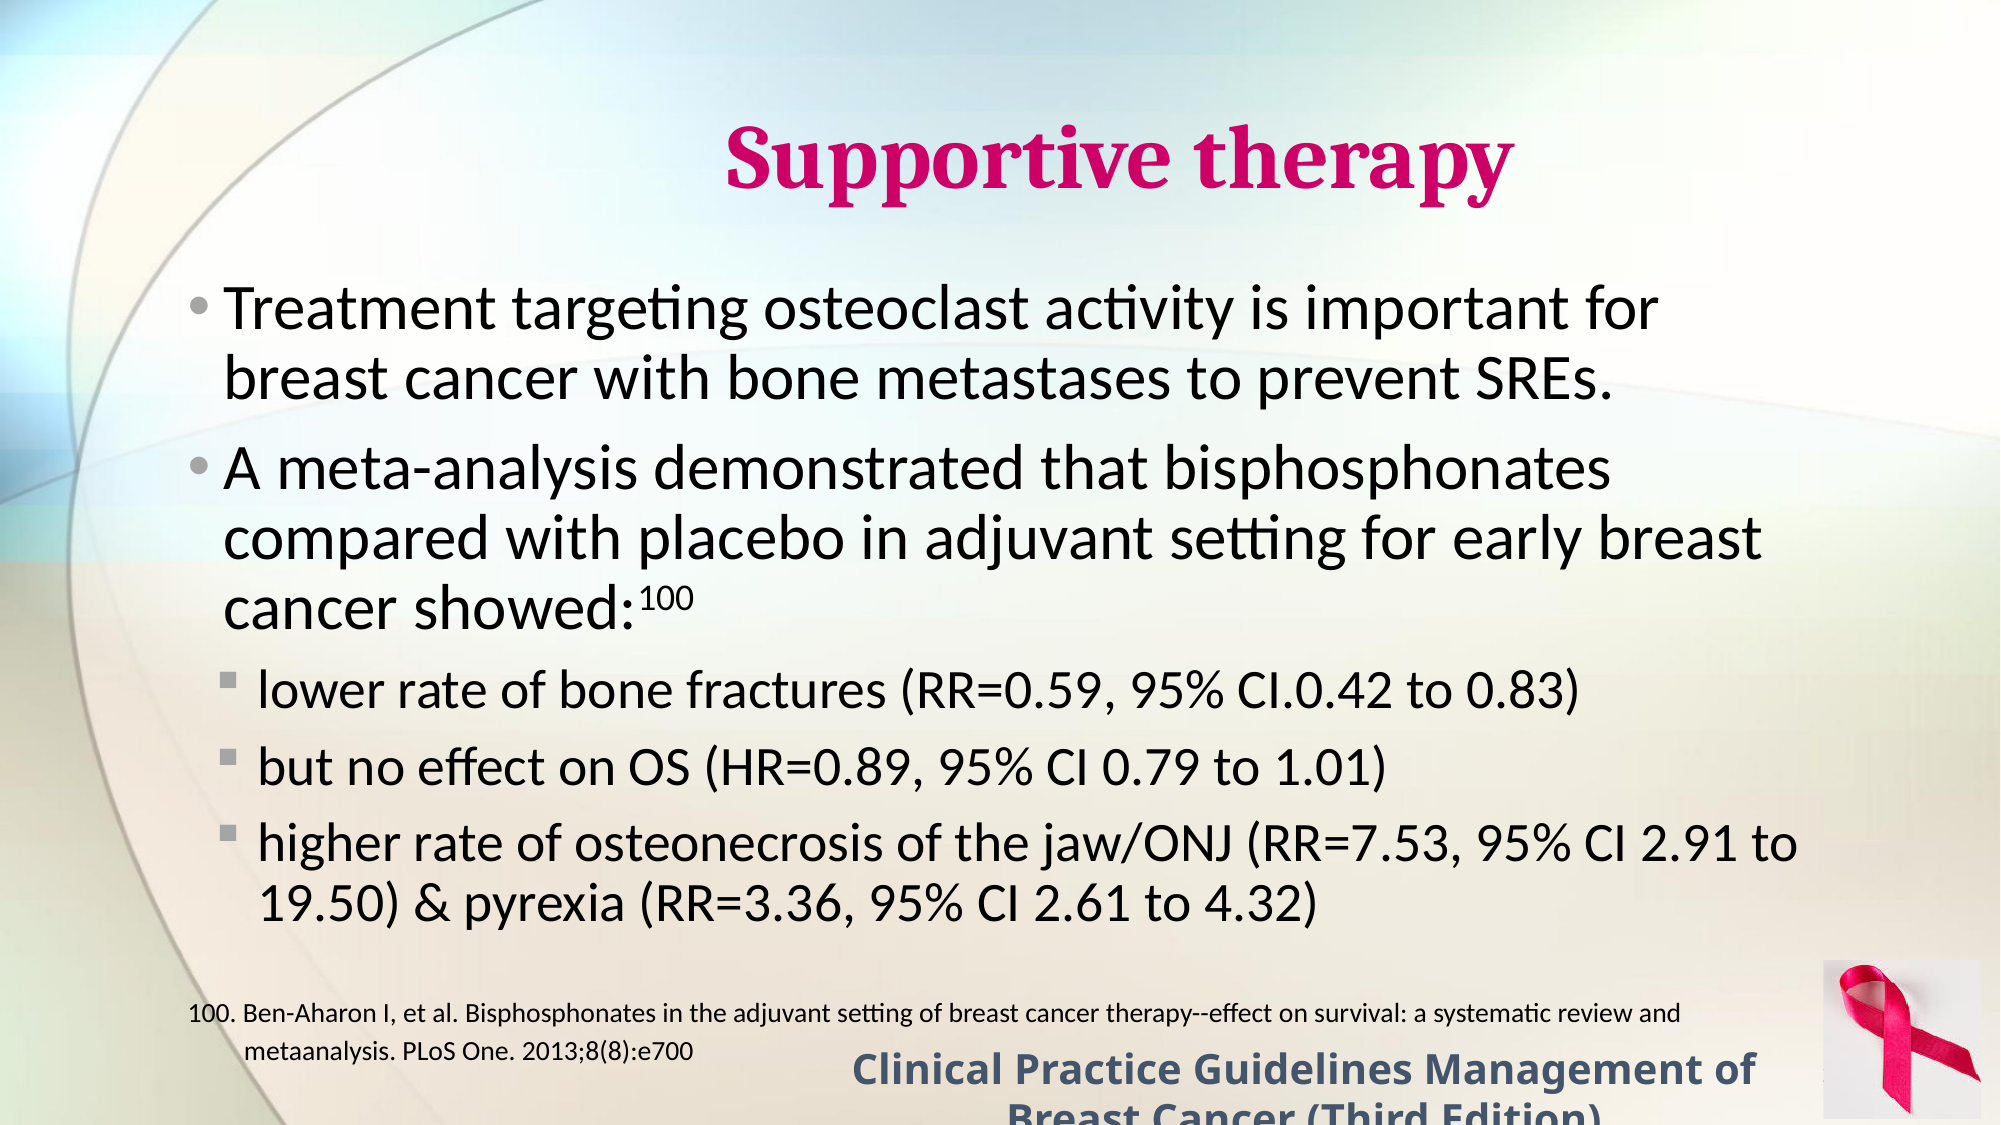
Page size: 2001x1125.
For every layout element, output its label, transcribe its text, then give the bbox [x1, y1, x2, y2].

list Treatment targeting osteoclast activity is important for breast cancer with bone metastases to prevent SREs. A meta-analysis demonstrated that bisphosphonates compared with placebo in adjuvant setting for early breast cancer showed:100 lower rate of bone fractures (RR=0.59, 95% CI.0.42 to 0.83) but no effect on OS (HR=0.89, 95% CI 0.79 to 1.01) higher rate of osteonecrosis of the jaw/ONJ (RR=7.53, 95% CI 2.91 to 19.50) & pyrexia (RR=3.36, 95% CI 2.61 to 4.32) 100. Ben-Aharon I, et al. Bisphosphonates in the adjuvant setting of breast cancer therapy--effect on survival: a systematic review and metaanalysis. PLoS One. 2013;8(8):e700 [172, 266, 1826, 1082]
title Supportive therapy [381, 43, 1863, 261]
slide_number 24 [1325, 1042, 1813, 1103]
text_box Clinical Practice Guidelines Management of Breast Cancer (Third Edition) [788, 1082, 1820, 1125]
picture [0, 0, 2001, 1125]
